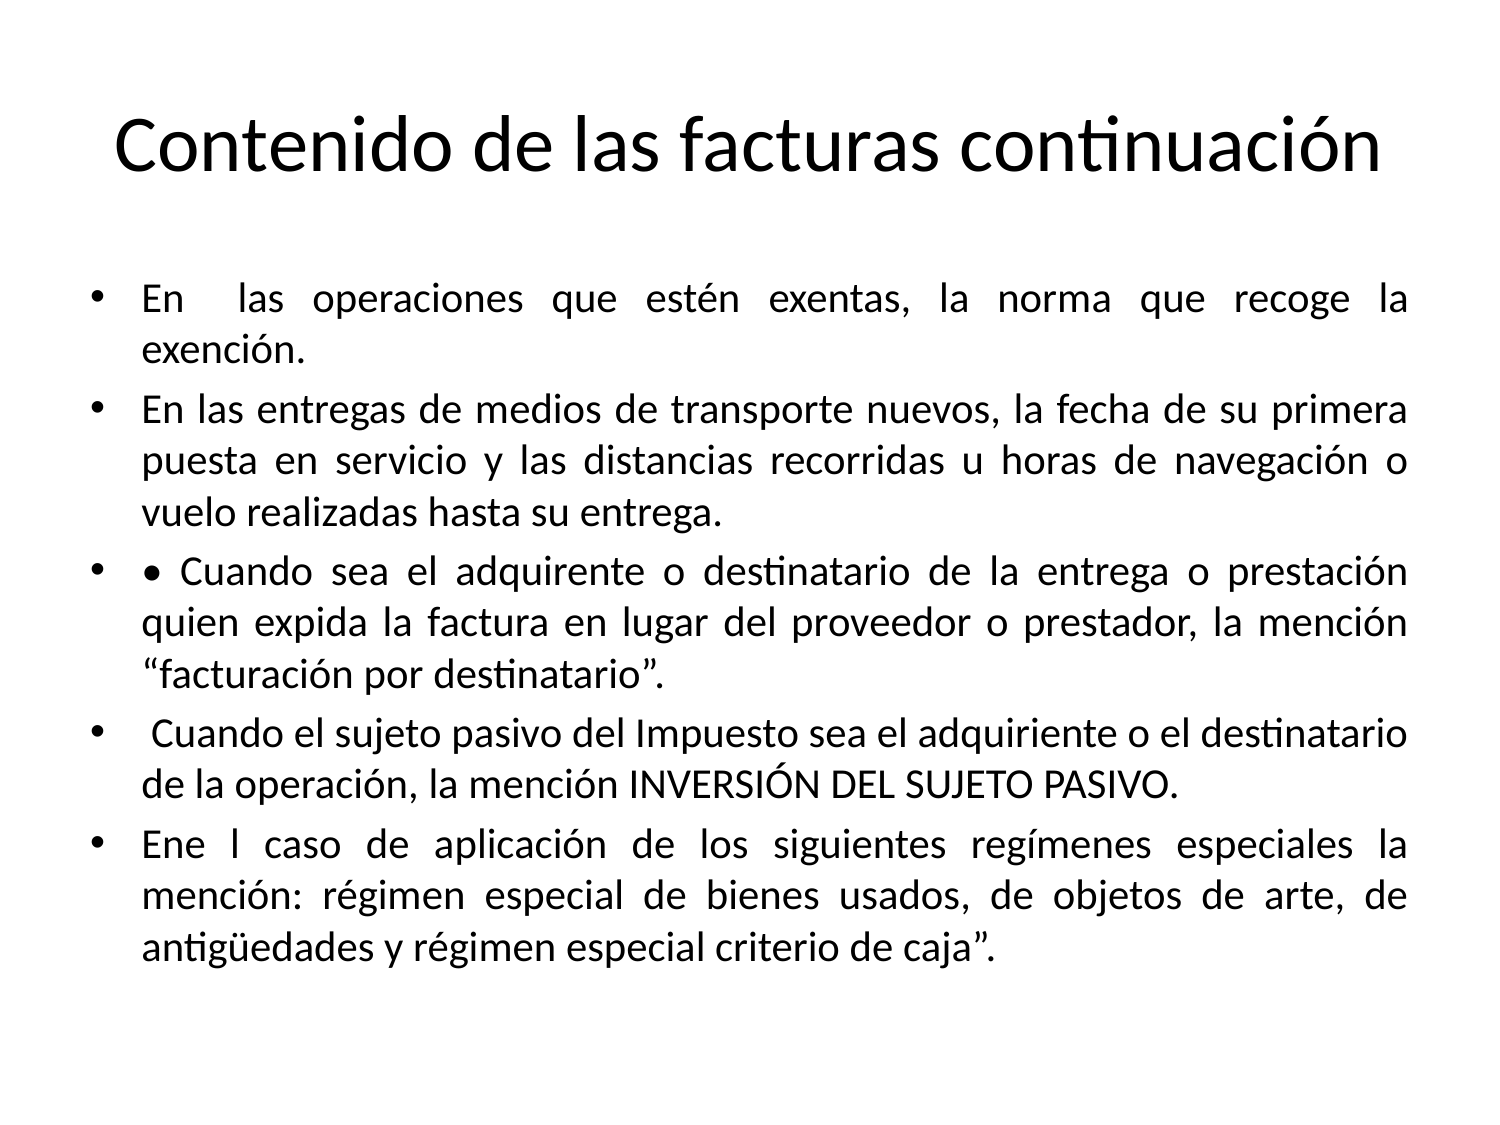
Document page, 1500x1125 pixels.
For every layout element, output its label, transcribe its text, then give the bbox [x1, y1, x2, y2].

title Contenido de las facturas continuación [75, 45, 1425, 233]
list En las operaciones que estén exentas, la norma que recoge la exención. En las entregas de medios de transporte nuevos, la fecha de su primera puesta en servicio y las distancias recorridas u horas de navegación o vuelo realizadas hasta su entrega. • Cuando sea el adquirente o destinatario de la entrega o prestación quien expida la factura en lugar del proveedor o prestador, la mención “facturación por destinatario”. Cuando el sujeto pasivo del Impuesto sea el adquiriente o el destinatario de la operación, la mención INVERSIÓN DEL SUJETO PASIVO. Ene l caso de aplicación de los siguientes regímenes especiales la mención: régimen especial de bienes usados, de objetos de arte, de antigüedades y régimen especial criterio de caja”. [75, 262, 1425, 1005]
